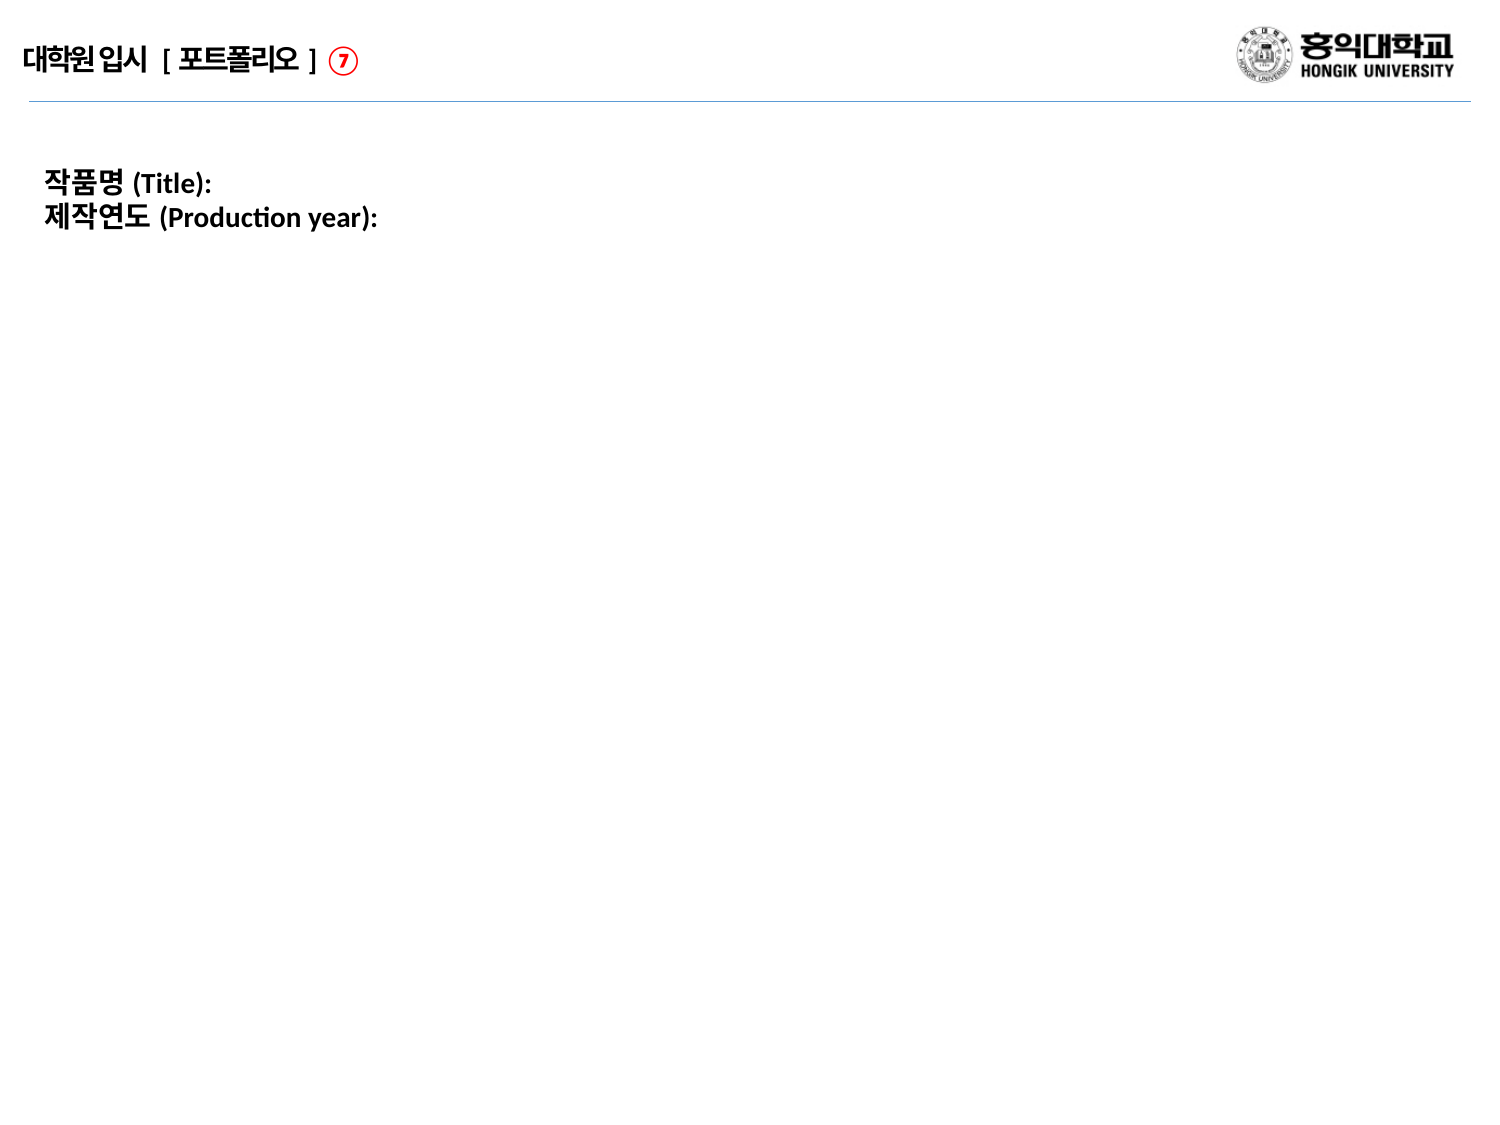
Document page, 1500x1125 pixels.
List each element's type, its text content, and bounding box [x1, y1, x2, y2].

picture [1210, 17, 1481, 94]
text_box 대학원 입시 [포트폴리오] ⑦ [9, 33, 380, 84]
text_box 작품명(Title): 제작연도(Production year): [29, 156, 687, 242]
